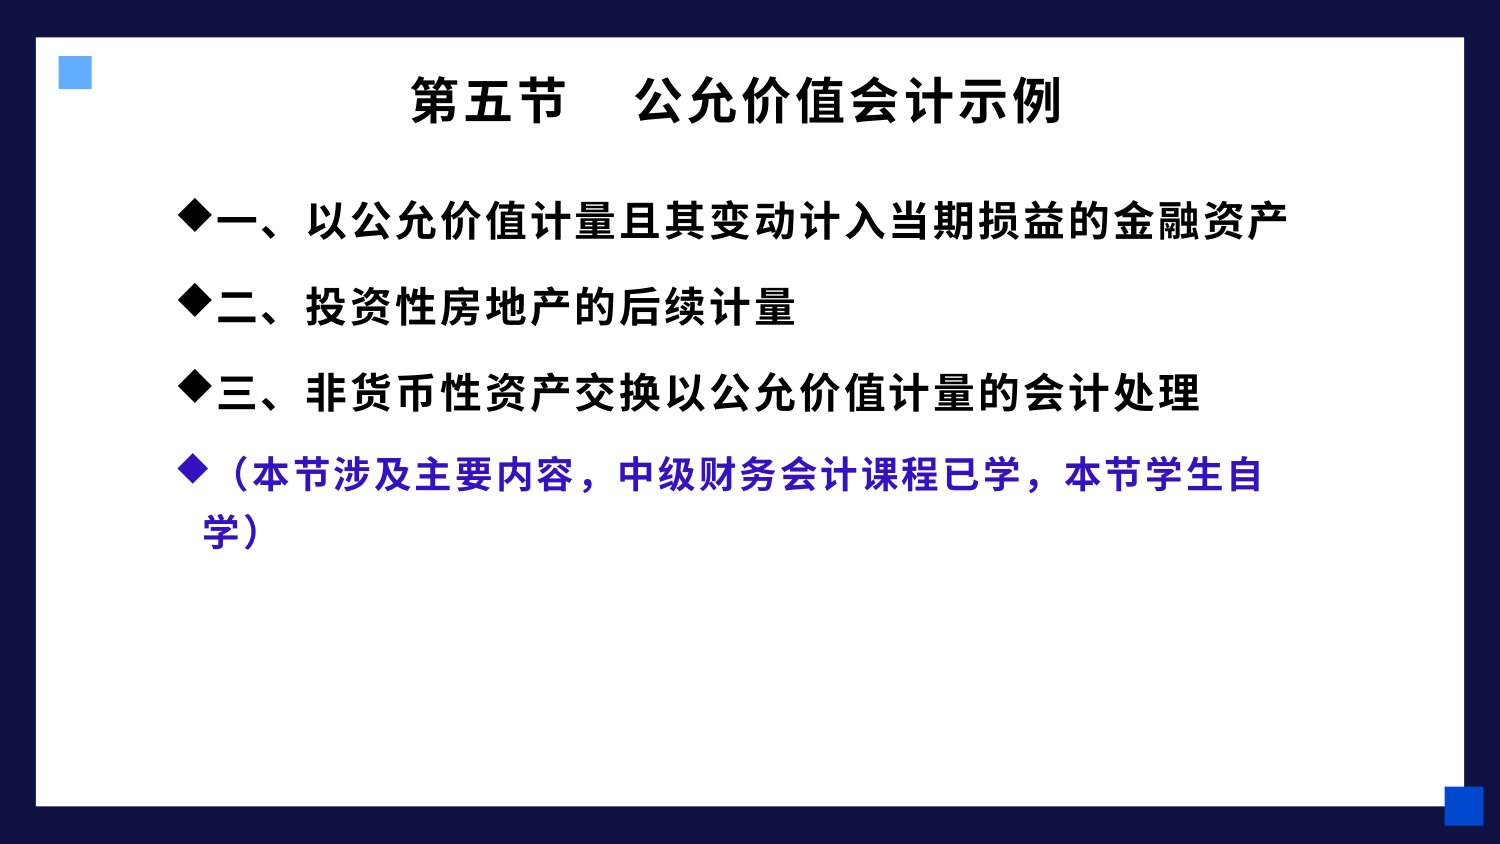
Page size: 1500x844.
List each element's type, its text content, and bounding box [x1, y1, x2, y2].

list 一、以公允价值计量且其变动计入当期损益的金融资产 二、投资性房地产的后续计量 三、非货币性资产交换以公允价值计量的会计处理 （本节涉及主要内容，中级财务会计课程已学，本节学生自学） [157, 179, 1343, 670]
title 第五节 公允价值会计示例 [141, 48, 1327, 138]
